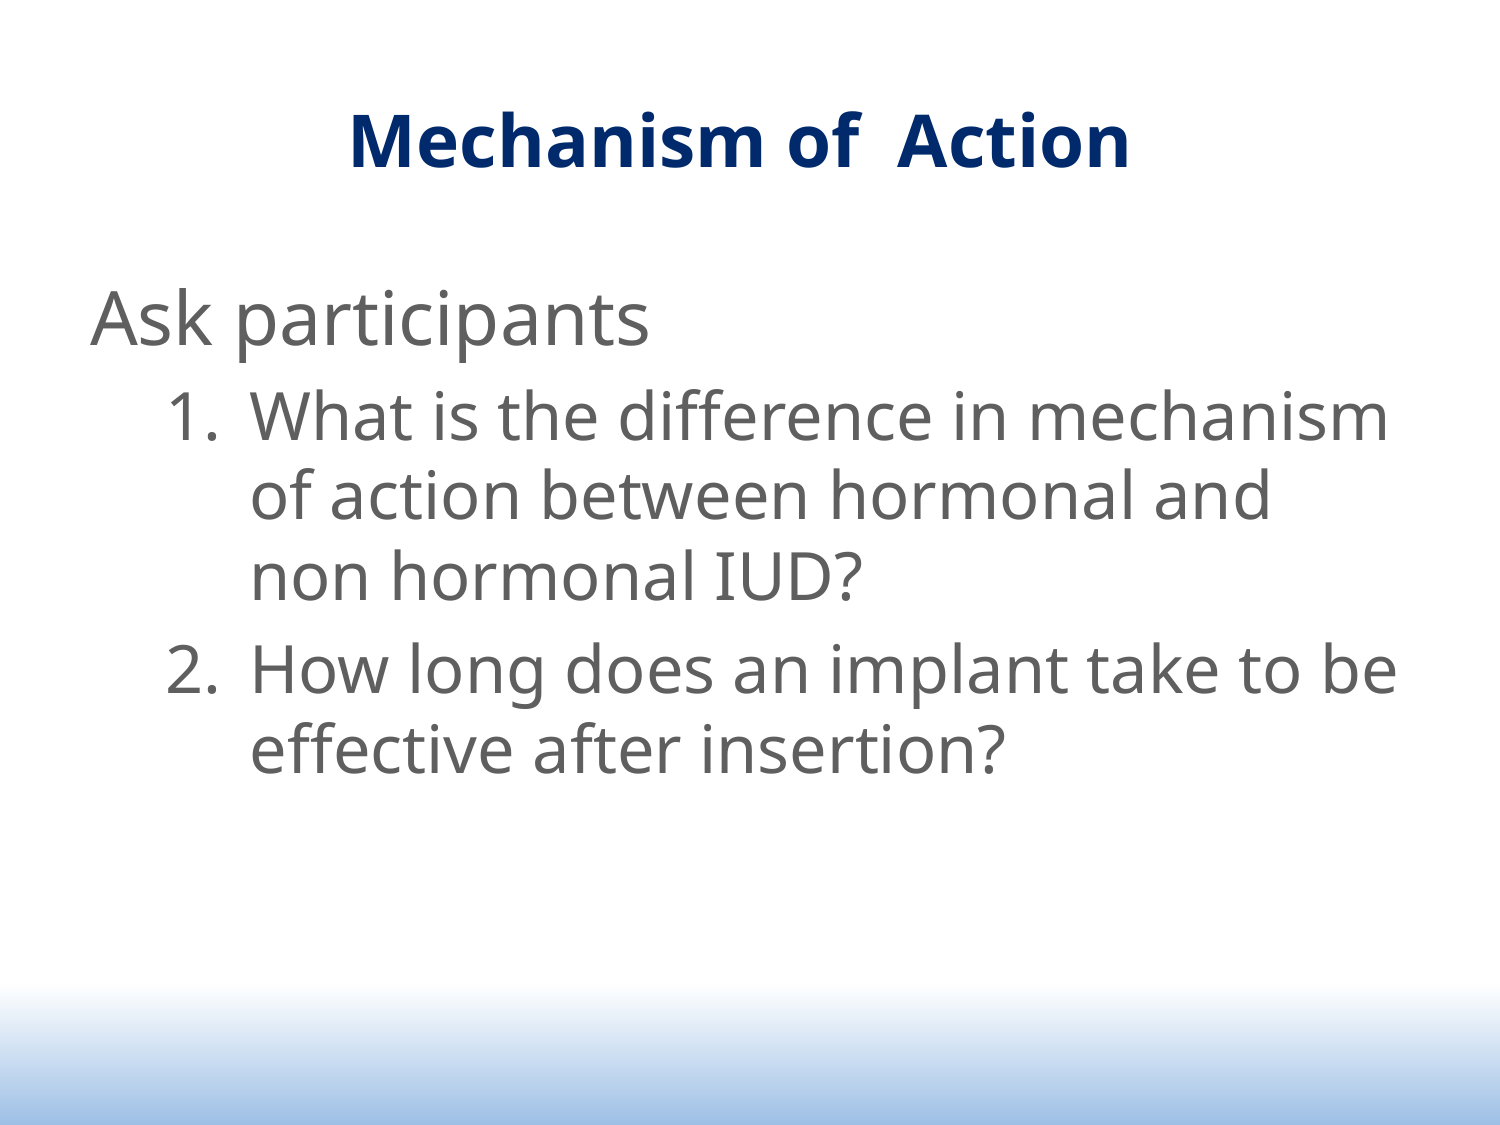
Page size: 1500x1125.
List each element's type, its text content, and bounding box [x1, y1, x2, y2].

title Mechanism of Action [75, 45, 1425, 233]
list Ask participants What is the difference in mechanism of action between hormonal and non hormonal IUD? How long does an implant take to be effective after insertion? [75, 262, 1425, 1005]
